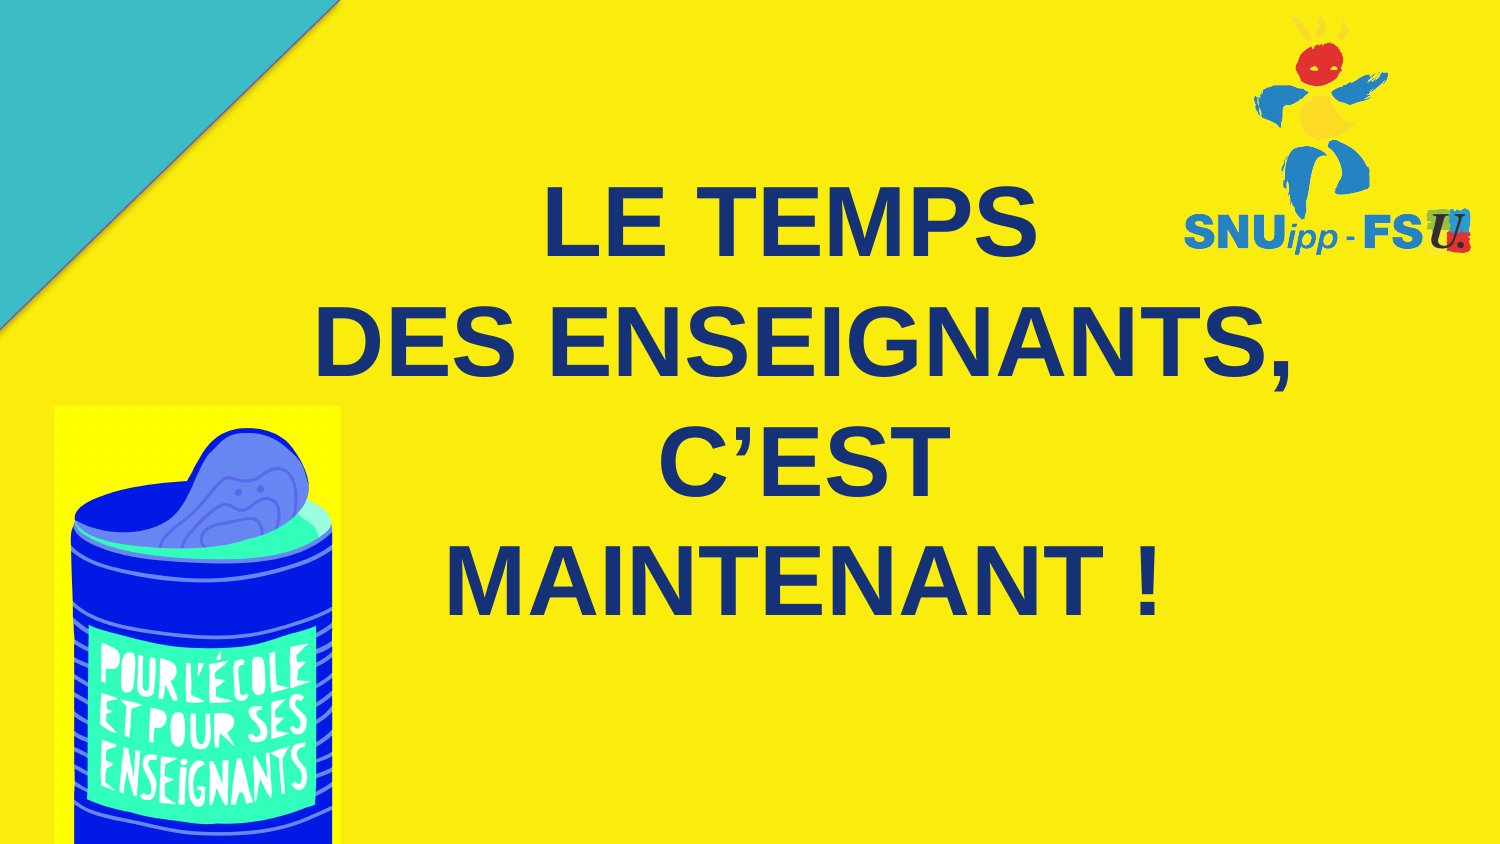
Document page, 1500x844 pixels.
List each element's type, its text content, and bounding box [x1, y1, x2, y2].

title LE TEMPS DES ENSEIGNANTS, C’EST MAINTENANT ! [167, 205, 1442, 586]
picture [1176, 14, 1480, 258]
picture [54, 405, 341, 844]
text_box [0, 0, 341, 331]
